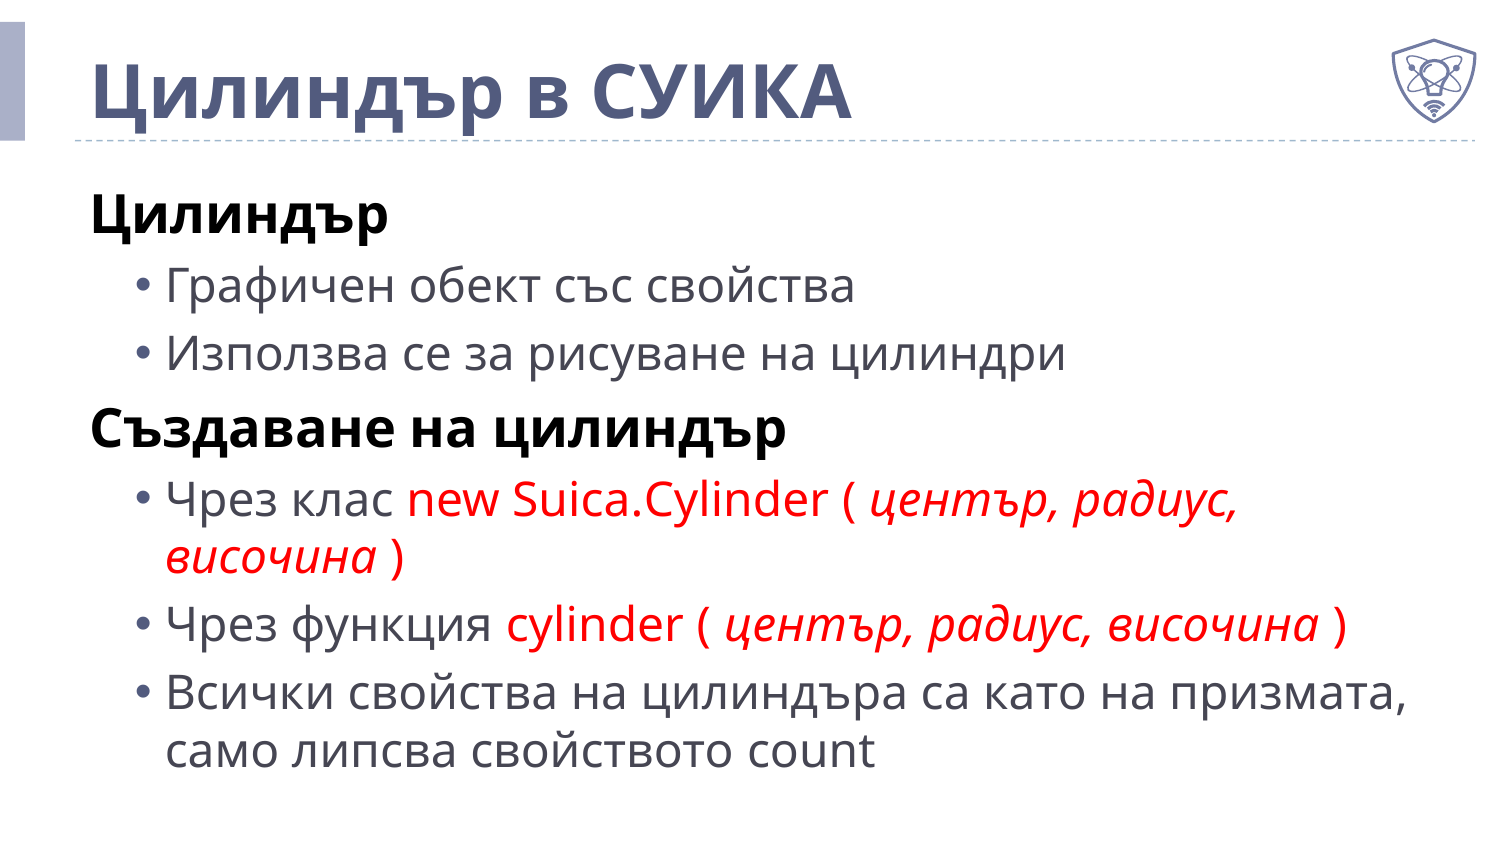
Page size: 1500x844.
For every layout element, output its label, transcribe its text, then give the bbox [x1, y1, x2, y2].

list Цилиндър Графичен обект със свойства Използва се за рисуване на цилиндри Създаване на цилиндър Чрез клас new Suica.Cylinder ( център, радиус, височина ) Чрез функция cylinder ( център, радиус, височина ) Всички свойства на цилиндъра са като на призмата, само липсва свойството count [75, 171, 1500, 835]
title Цилиндър в СУИКА [75, 18, 1475, 141]
